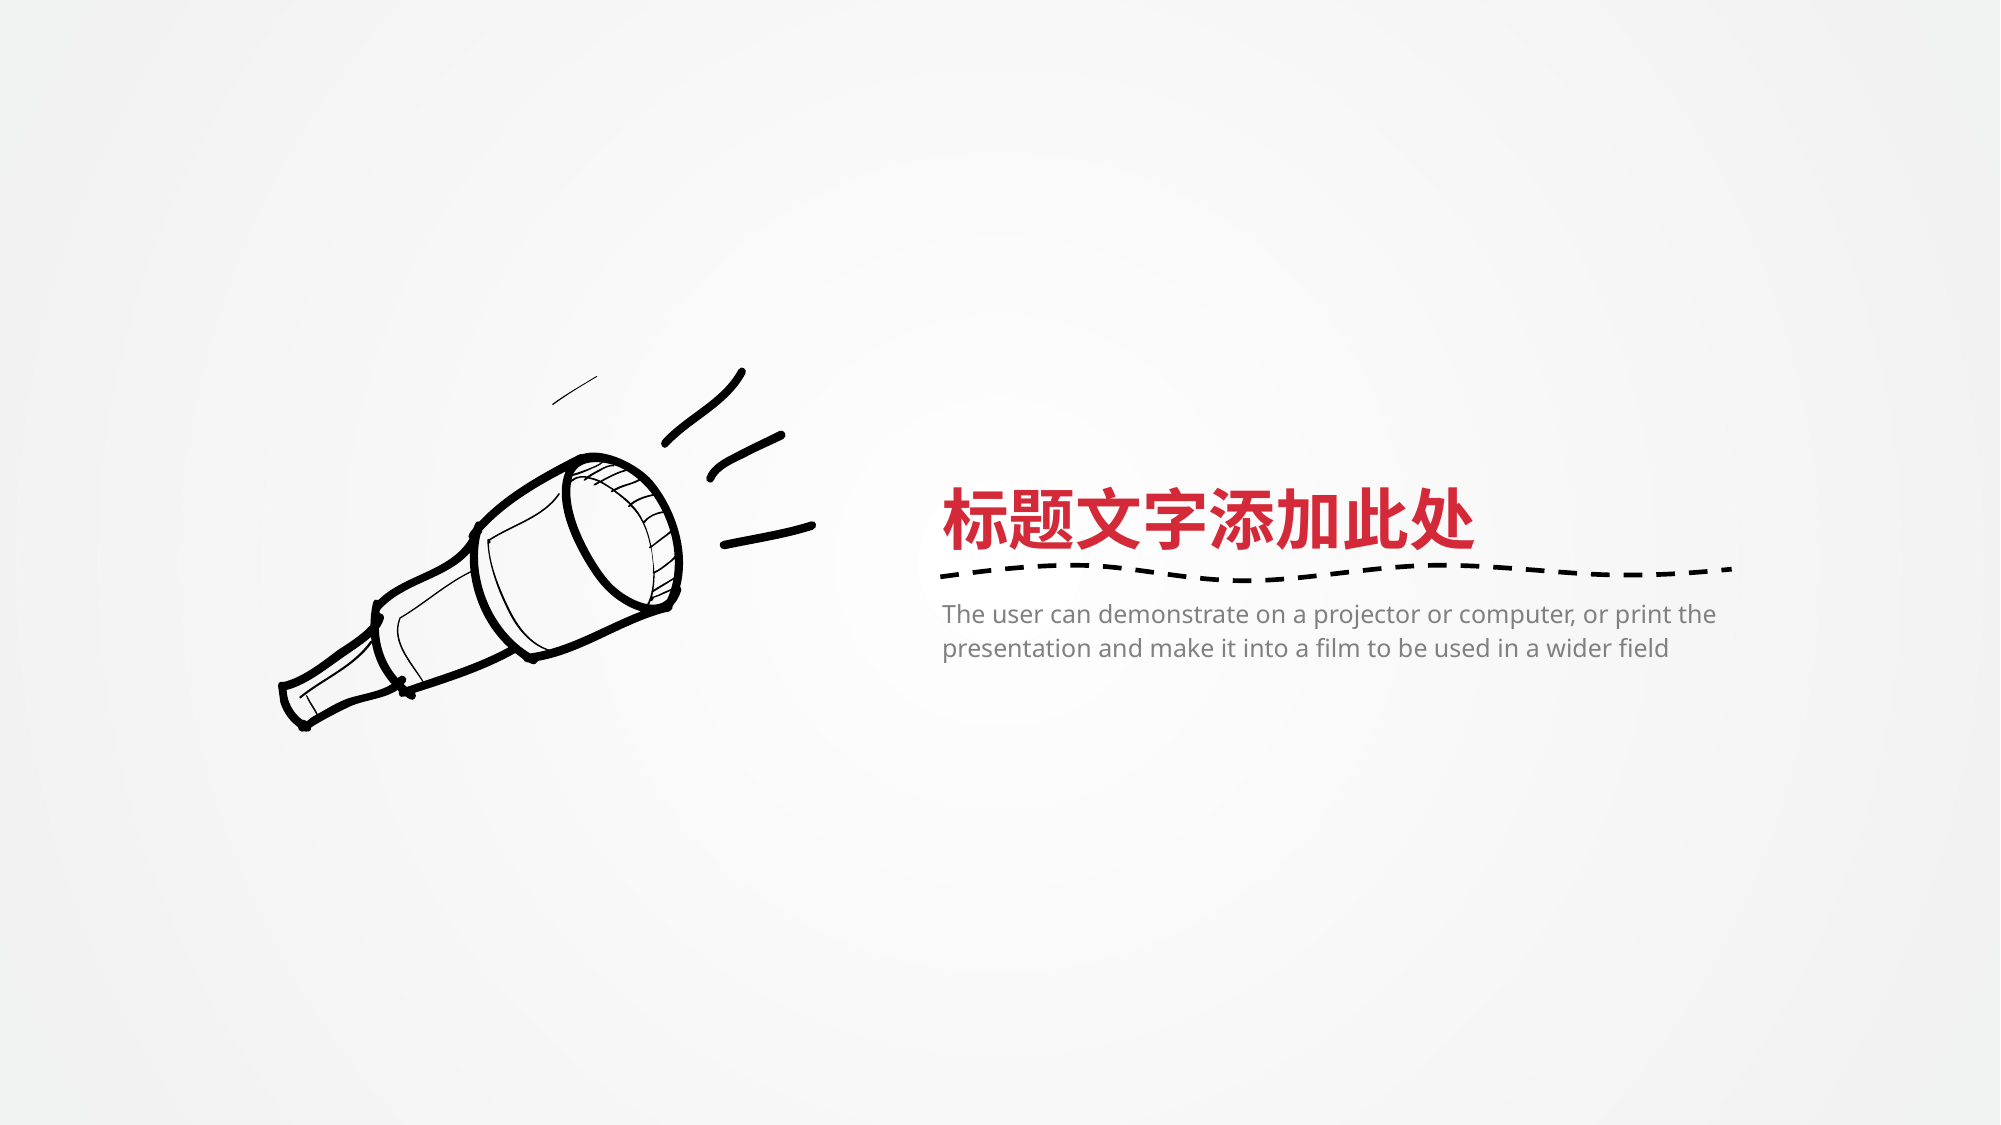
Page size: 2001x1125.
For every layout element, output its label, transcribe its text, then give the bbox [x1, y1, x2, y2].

picture [260, 385, 817, 699]
text_box [940, 564, 1732, 582]
text_box The user can demonstrate on a projector or computer, or print the presentation and make it into a film to be used in a wider field [927, 586, 1857, 670]
text_box 标题文字添加此处 [927, 454, 1781, 566]
